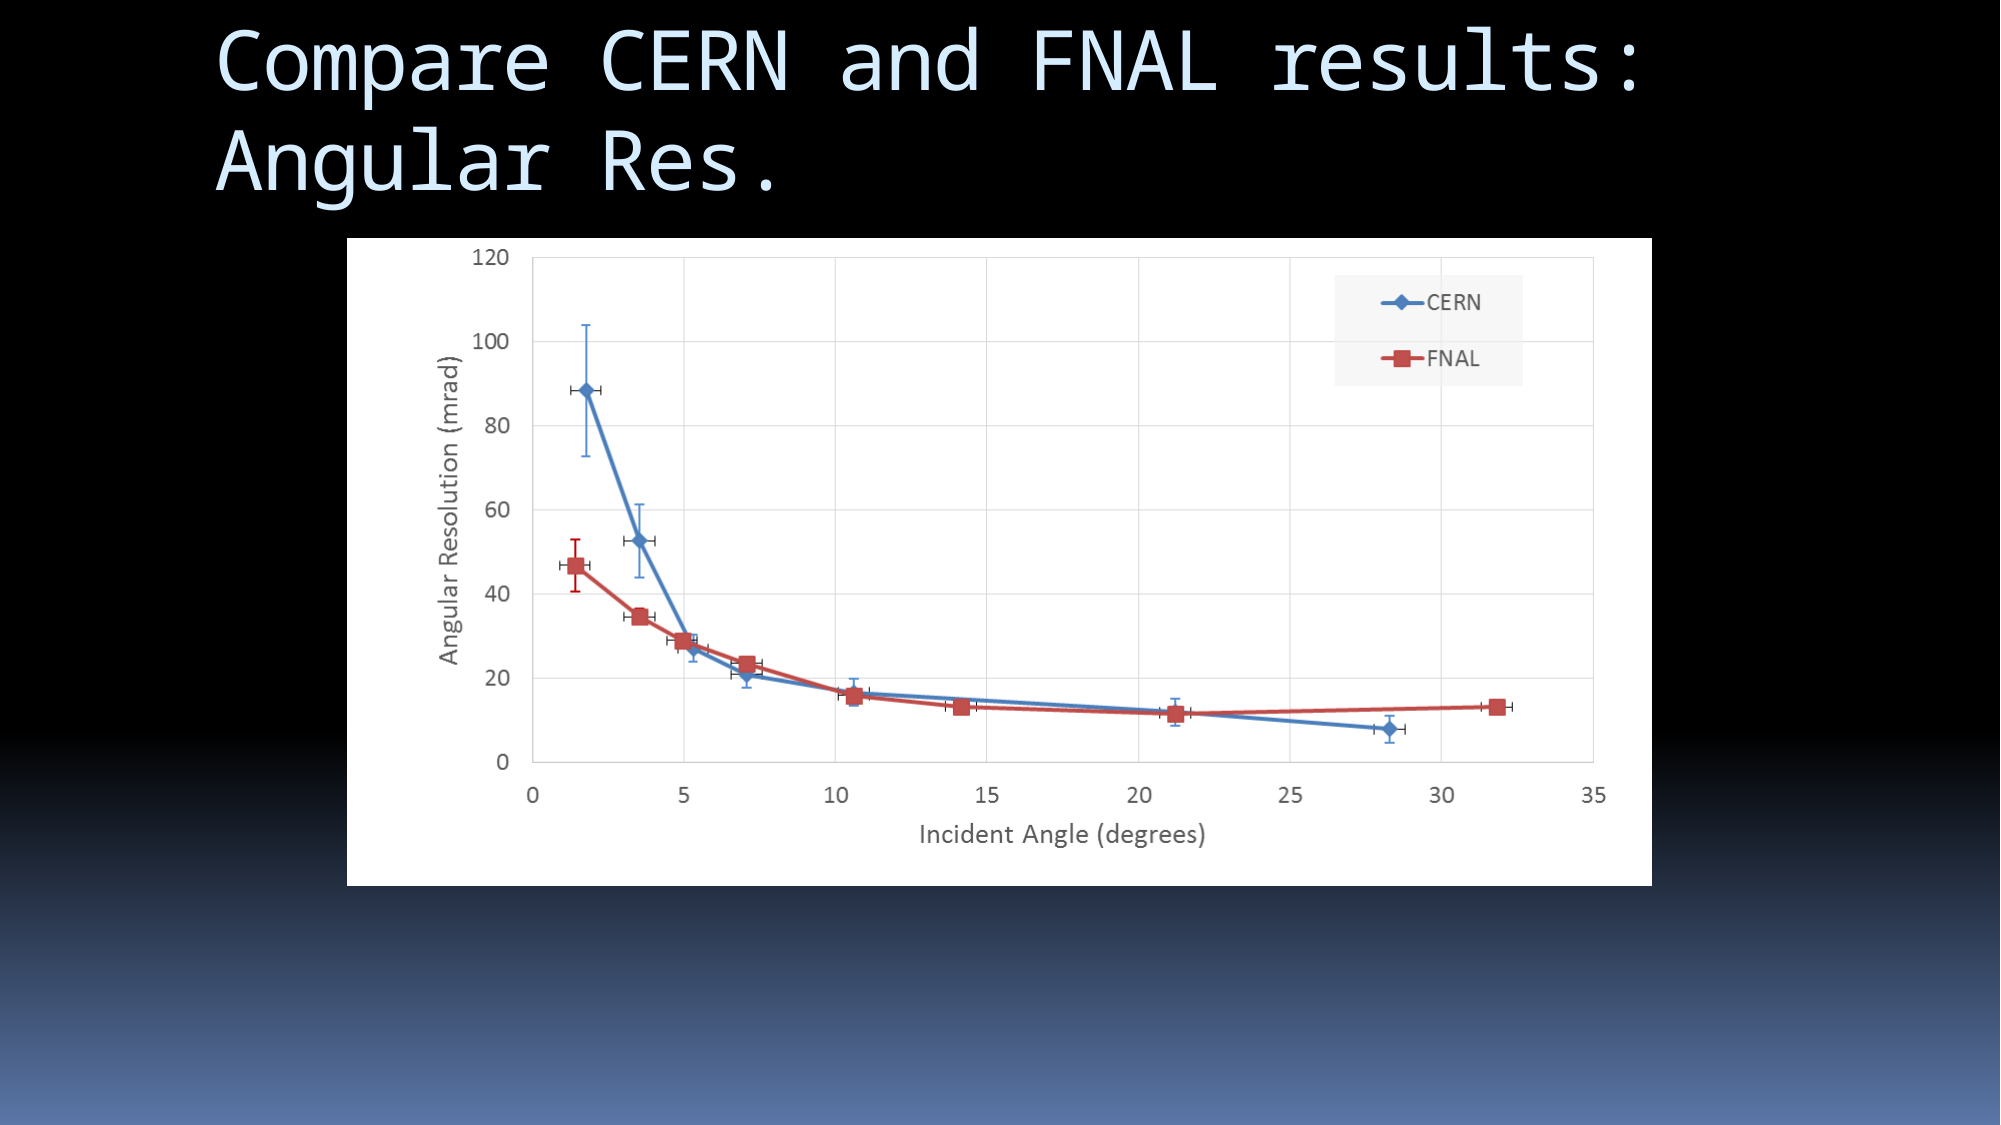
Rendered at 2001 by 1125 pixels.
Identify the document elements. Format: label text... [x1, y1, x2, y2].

picture [347, 237, 1653, 887]
text_box Compare CERN and FNAL results: Angular Res. [200, 0, 1900, 150]
